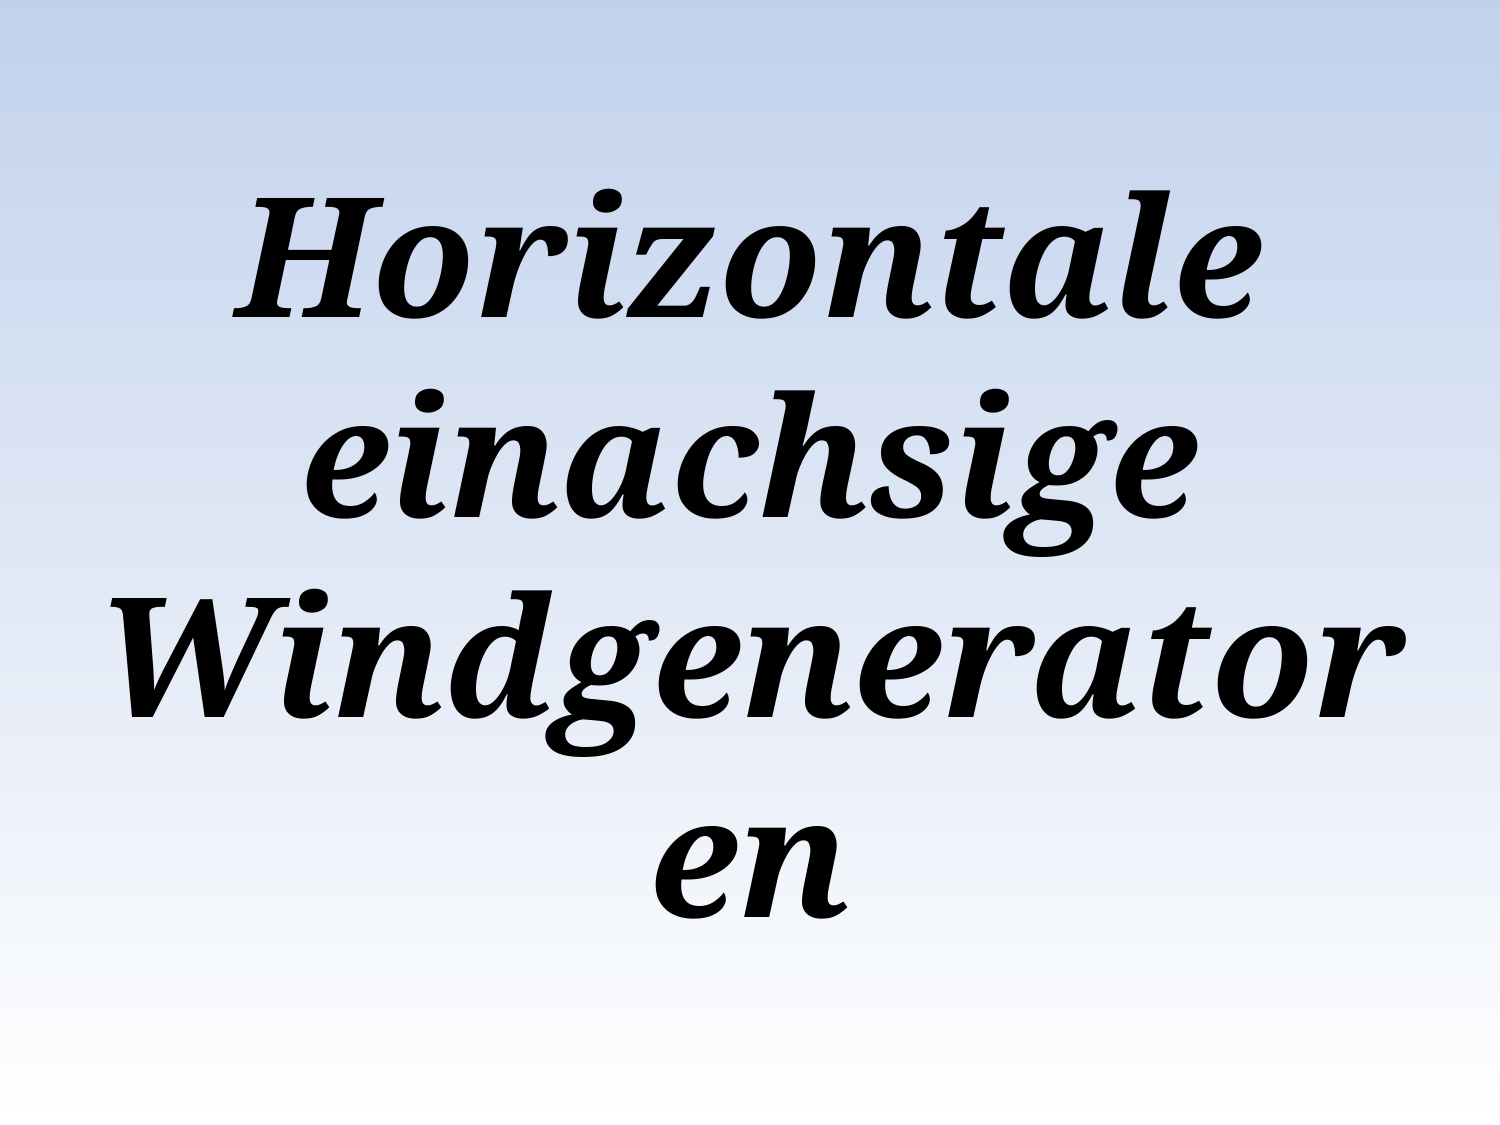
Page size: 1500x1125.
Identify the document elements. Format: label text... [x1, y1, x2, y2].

title Horizontale einachsige Windgeneratoren [75, 0, 1425, 1125]
